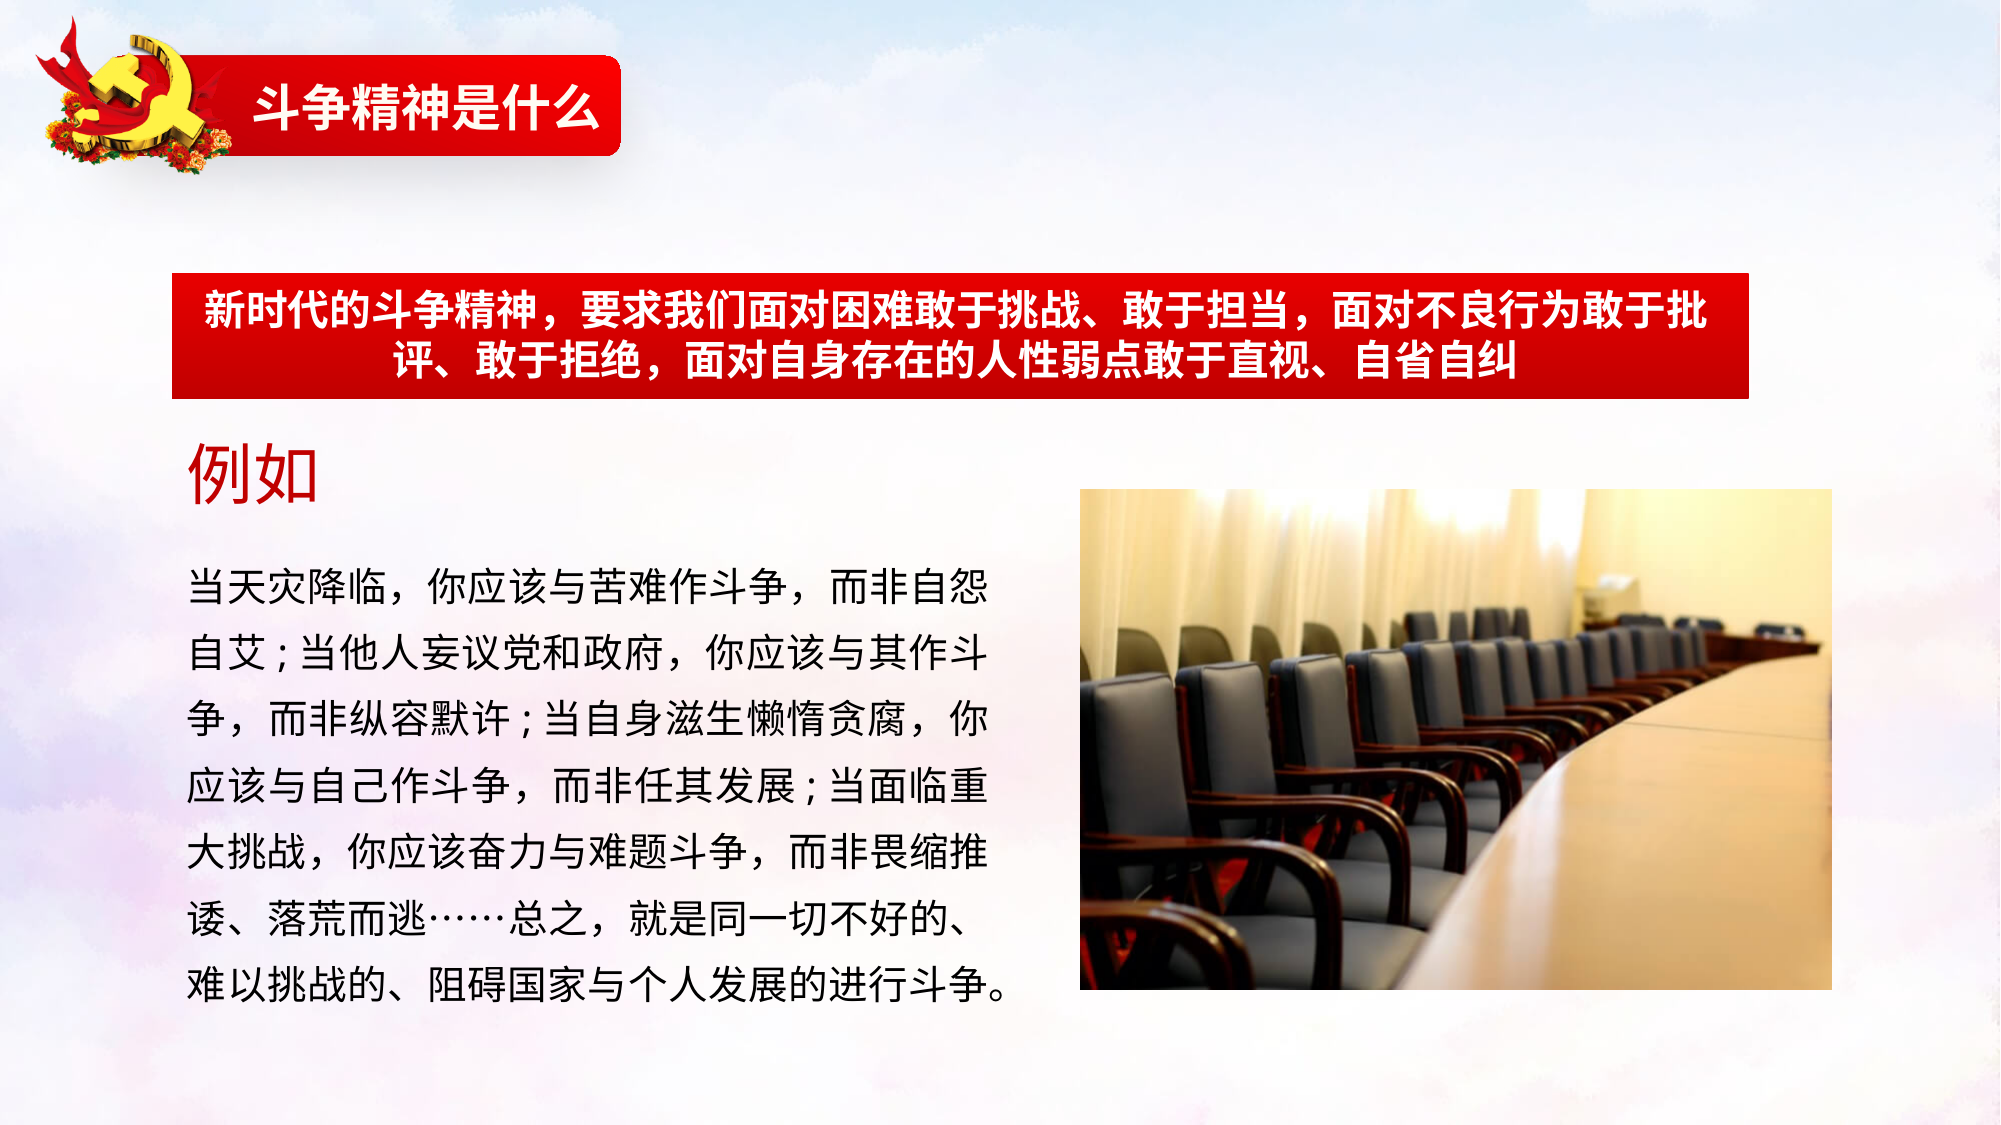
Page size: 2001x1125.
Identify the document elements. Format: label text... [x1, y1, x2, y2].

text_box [35, 15, 621, 175]
text_box 例如 [172, 425, 372, 520]
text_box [172, 273, 1749, 399]
text_box 当天灾降临，你应该与苦难作斗争，而非自怨自艾;当他人妄议党和政府，你应该与其作斗争，而非纵容默许;当自身滋生懒惰贪腐，你应该与自己作斗争，而非任其发展;当面临重大挑战，你应该奋力与难题斗争，而非畏缩推诿、落荒而逃……总之，就是同一切不好的、难以挑战的、阻碍国家与个人发展的进行斗争。 [172, 535, 1004, 1082]
picture [0, 0, 2000, 1125]
